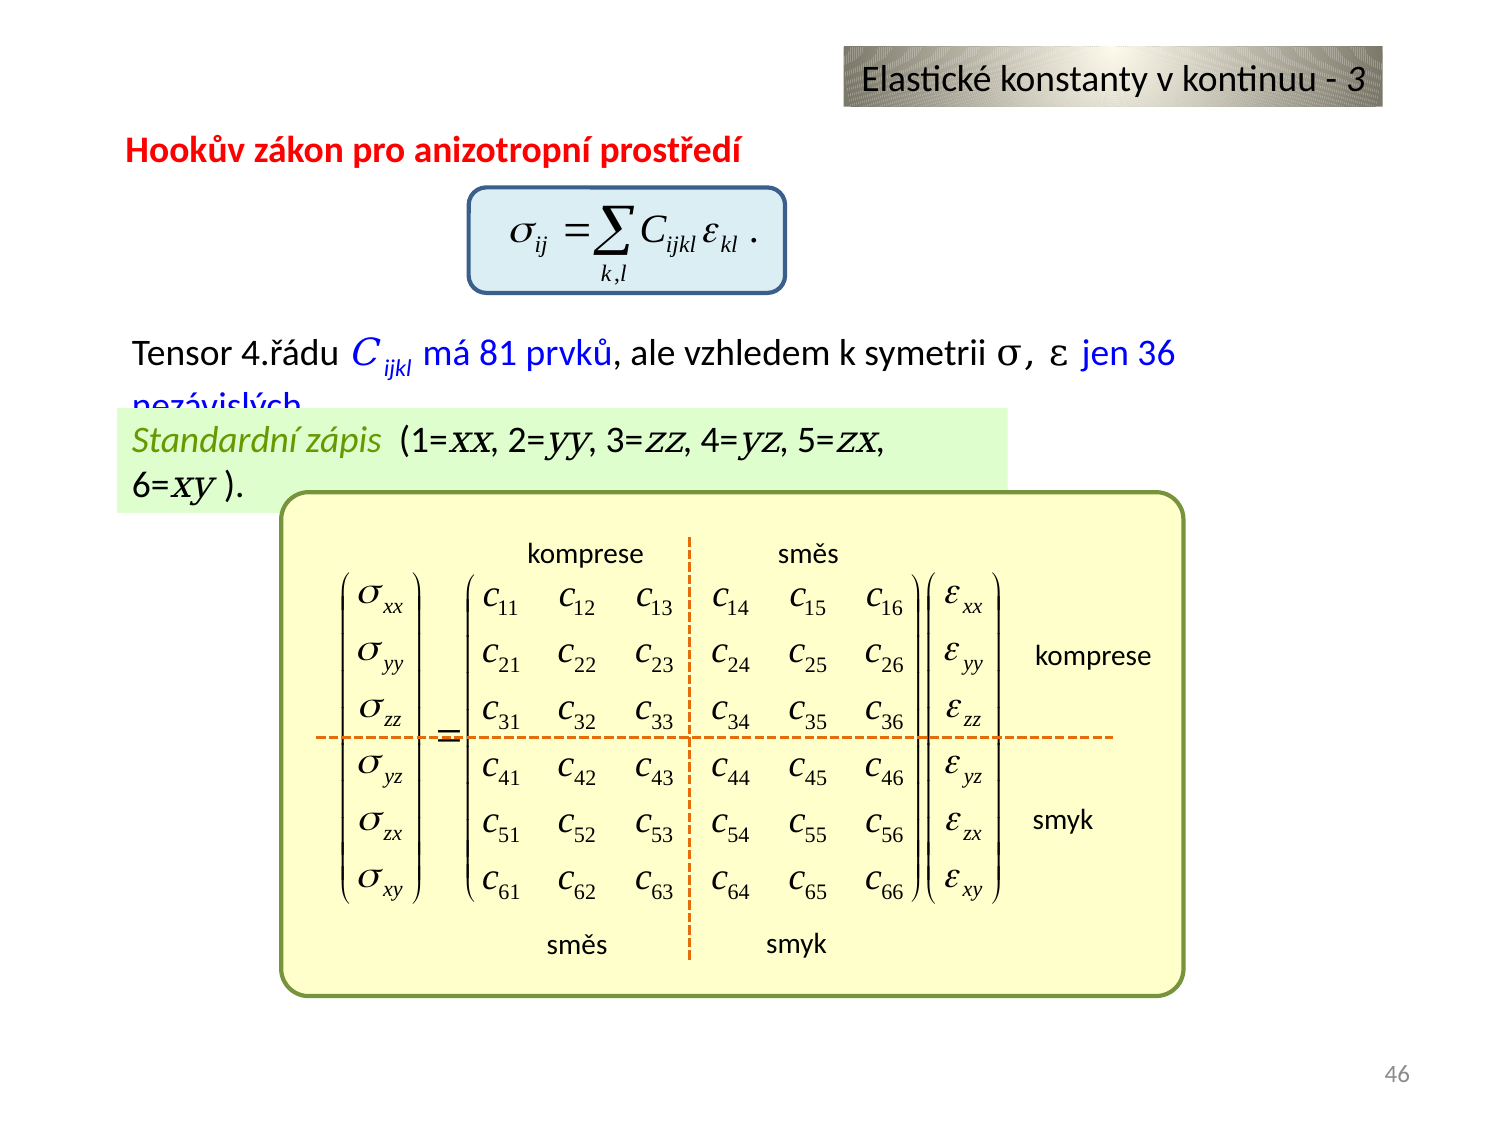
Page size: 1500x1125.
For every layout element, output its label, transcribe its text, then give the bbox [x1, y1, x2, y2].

text_box Tensor 4.řádu C ijkl má 81 prvků, ale vzhledem k symetrii σ, ε jen 36 nezávislých. [117, 316, 1360, 433]
slide_number 46 [1074, 1042, 1425, 1103]
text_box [116, 407, 1184, 997]
text_box Elastické konstanty v kontinuu - 3 [843, 46, 1383, 107]
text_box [93, 116, 786, 294]
